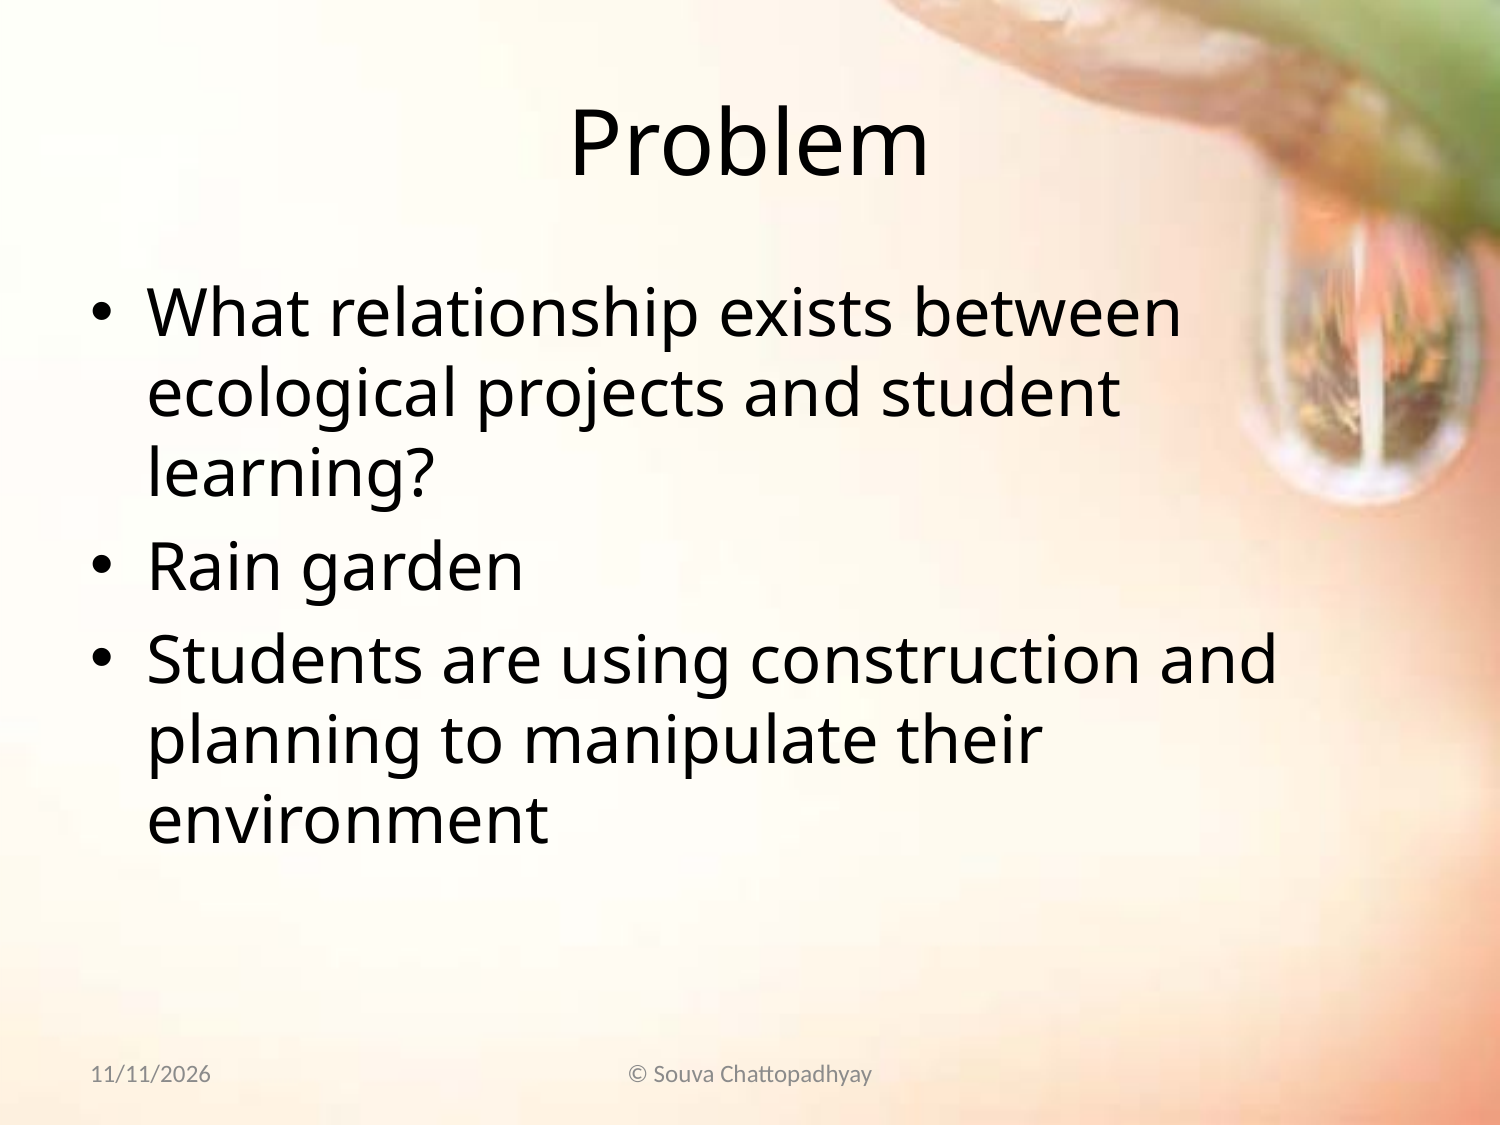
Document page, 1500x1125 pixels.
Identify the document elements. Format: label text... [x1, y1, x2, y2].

list What relationship exists between ecological projects and student learning? Rain garden Students are using construction and planning to manipulate their environment [75, 262, 1425, 1005]
title Problem [75, 45, 1425, 233]
footer © Souva Chattopadhyay [512, 1042, 988, 1103]
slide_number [75, 1042, 425, 1103]
picture [0, 0, 1500, 1125]
